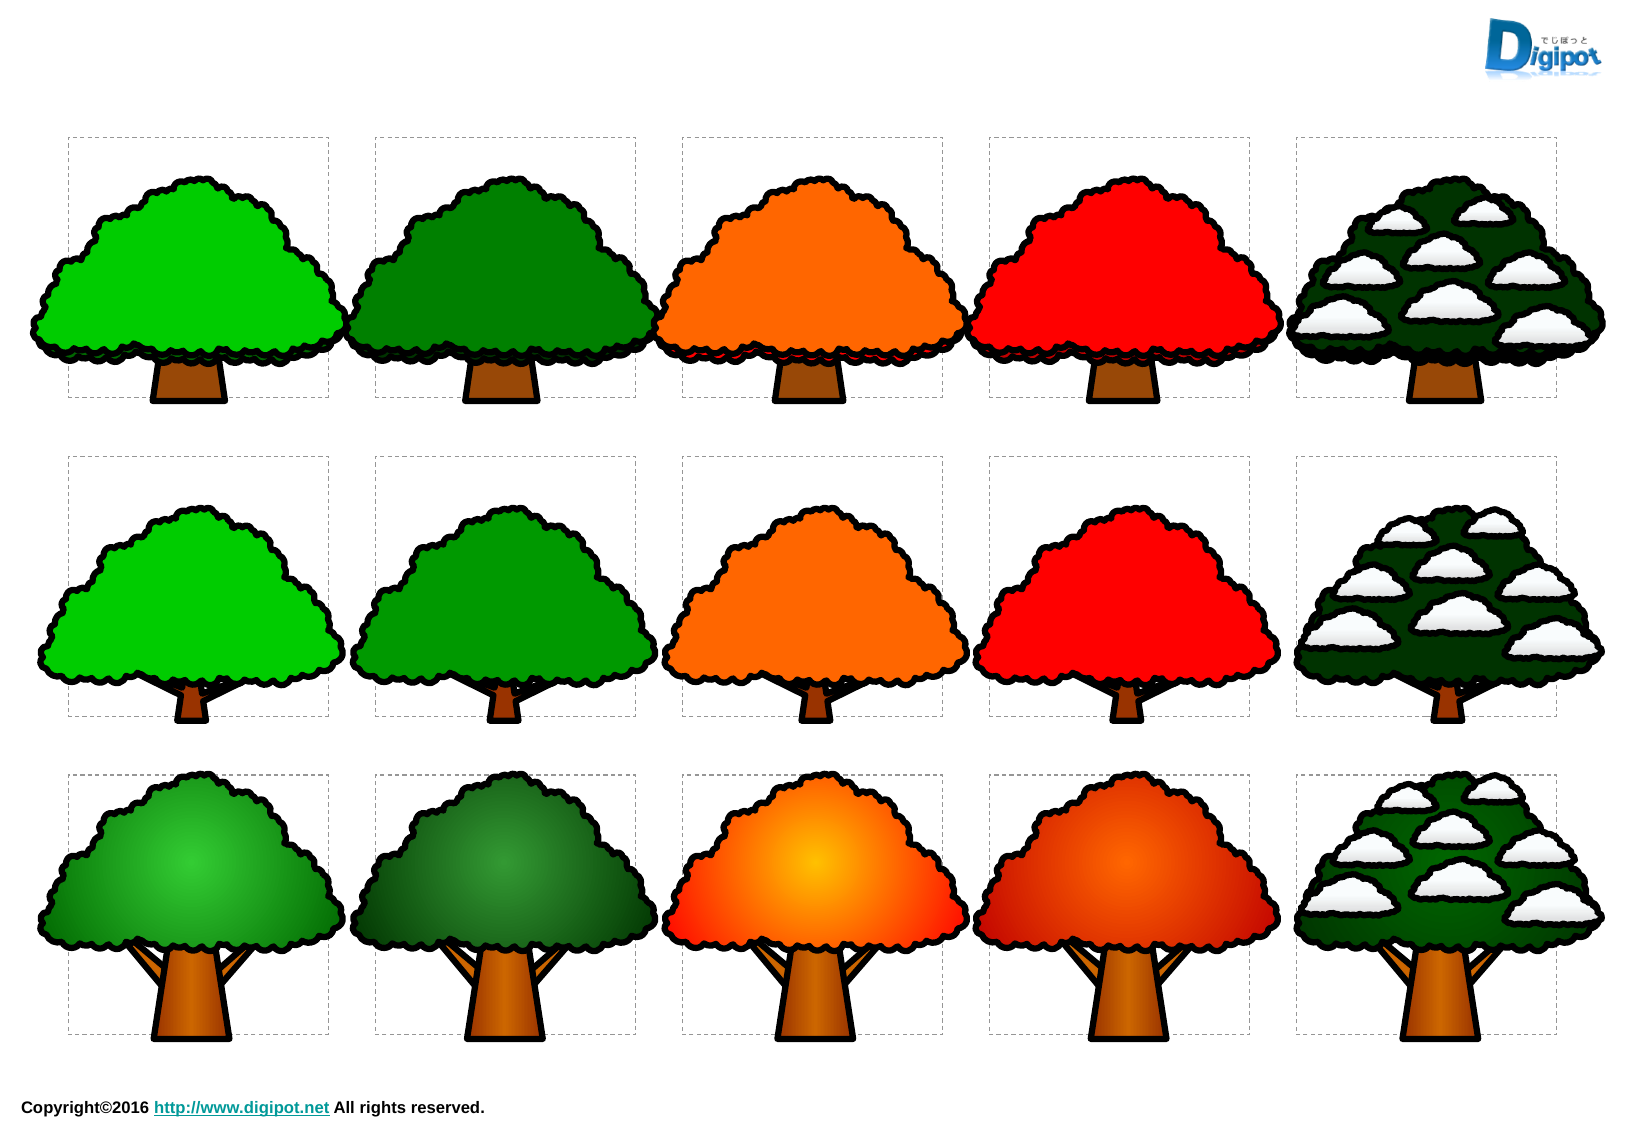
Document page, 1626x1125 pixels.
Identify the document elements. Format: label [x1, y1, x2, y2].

text_box [1288, 178, 1604, 402]
text_box [664, 773, 968, 1040]
text_box [966, 178, 1282, 402]
text_box [652, 178, 964, 402]
picture [1485, 18, 1602, 82]
text_box [664, 507, 968, 721]
text_box [975, 773, 1279, 1040]
text_box [40, 507, 344, 721]
text_box [1296, 773, 1603, 1040]
text_box [352, 773, 656, 1040]
text_box [352, 507, 656, 721]
text_box [32, 178, 343, 402]
text_box [345, 178, 650, 402]
text_box [40, 773, 344, 1040]
text_box [1296, 507, 1603, 721]
text_box [975, 507, 1279, 721]
